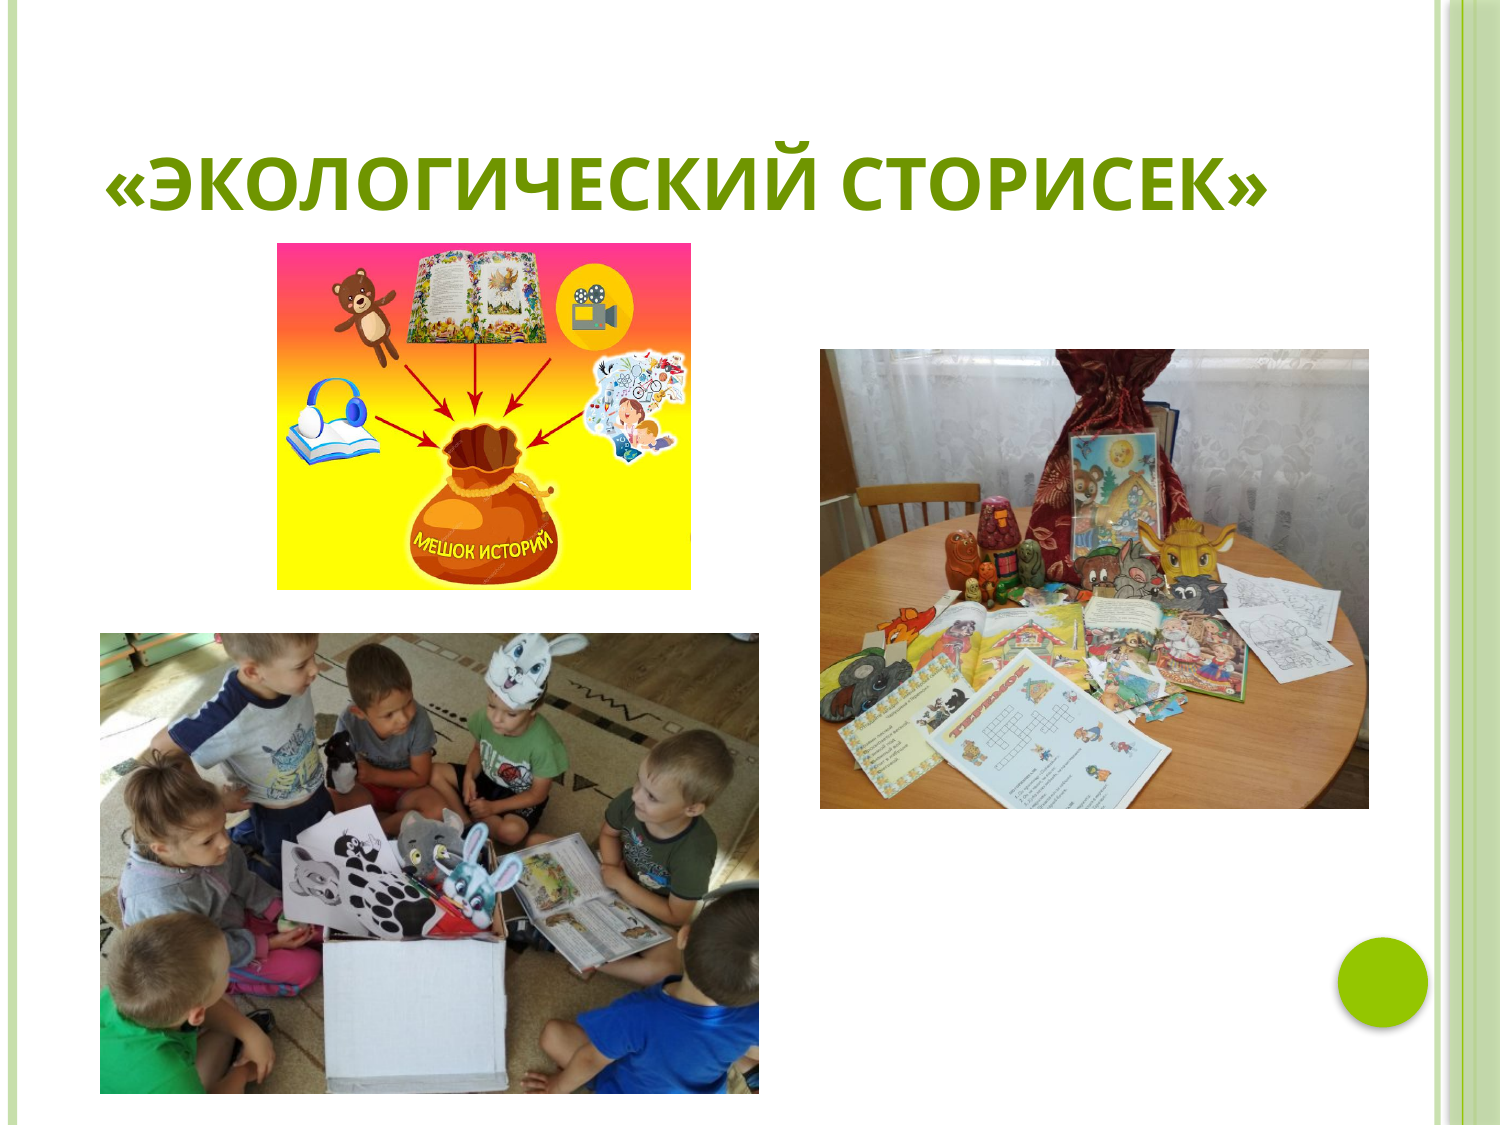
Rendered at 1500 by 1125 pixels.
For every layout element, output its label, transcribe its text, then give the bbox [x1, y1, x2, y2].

title «Экологический сторисек» [75, 45, 1300, 233]
picture [820, 349, 1369, 809]
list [276, 243, 692, 591]
picture [99, 632, 759, 1095]
